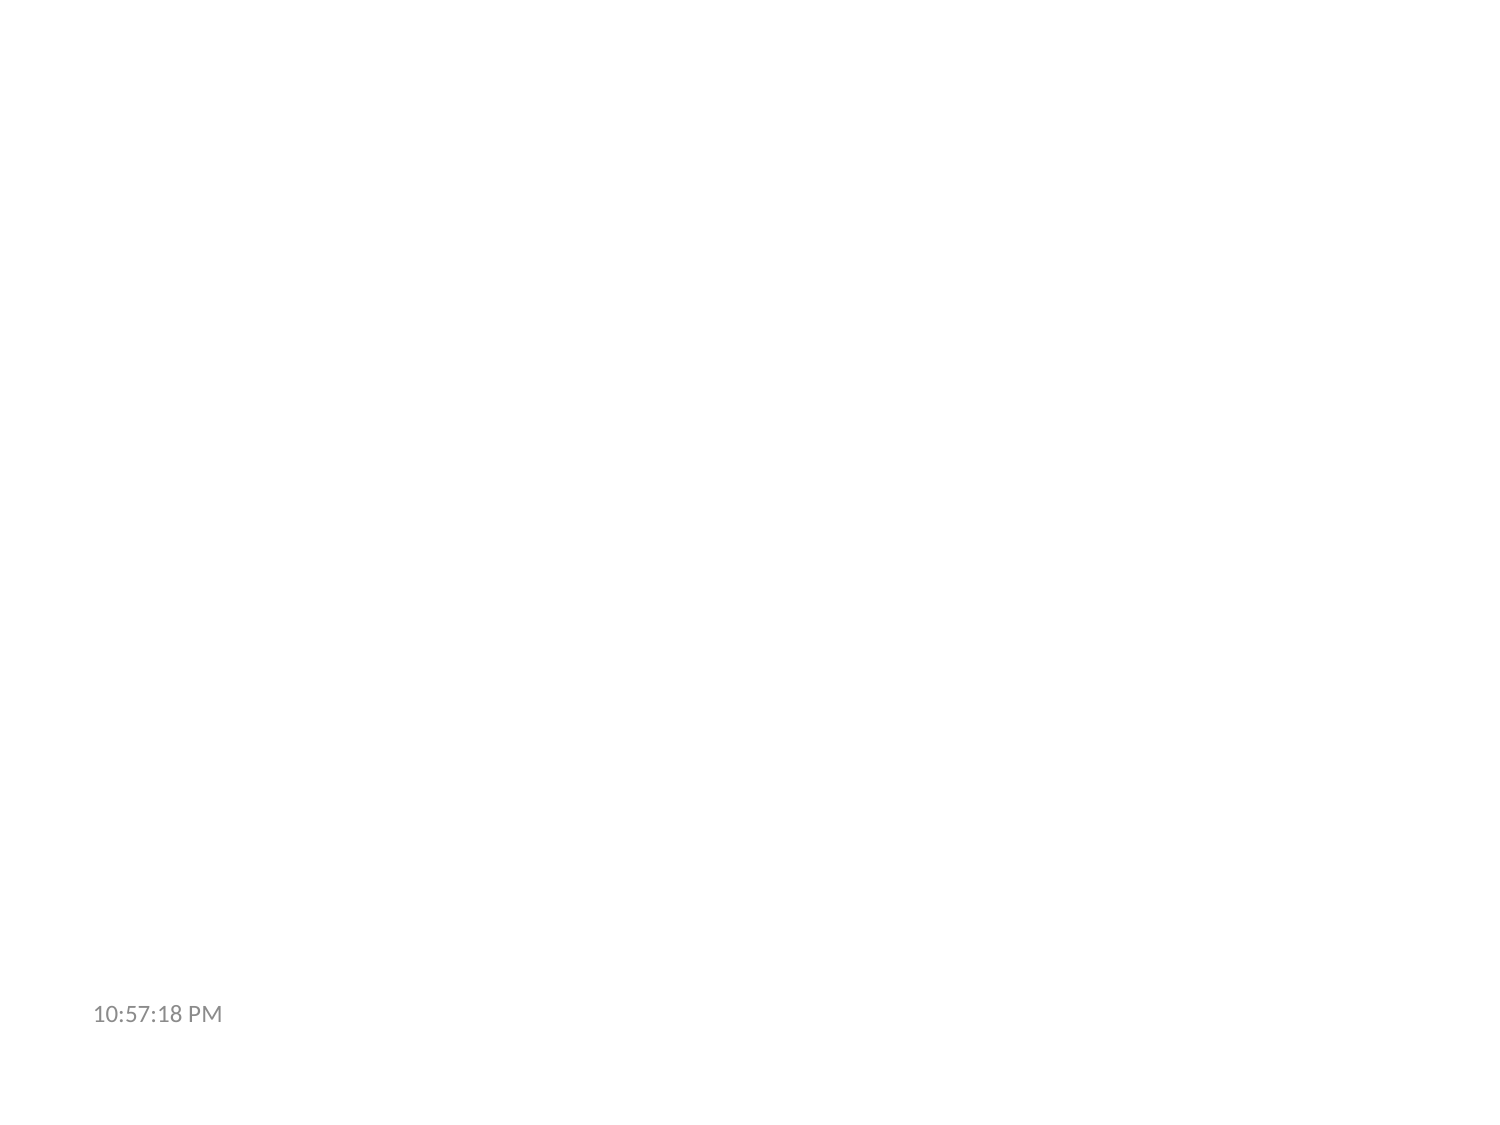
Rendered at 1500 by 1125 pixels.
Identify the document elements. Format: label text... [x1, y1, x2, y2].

text_box 3:35:09 PM [77, 982, 428, 1043]
